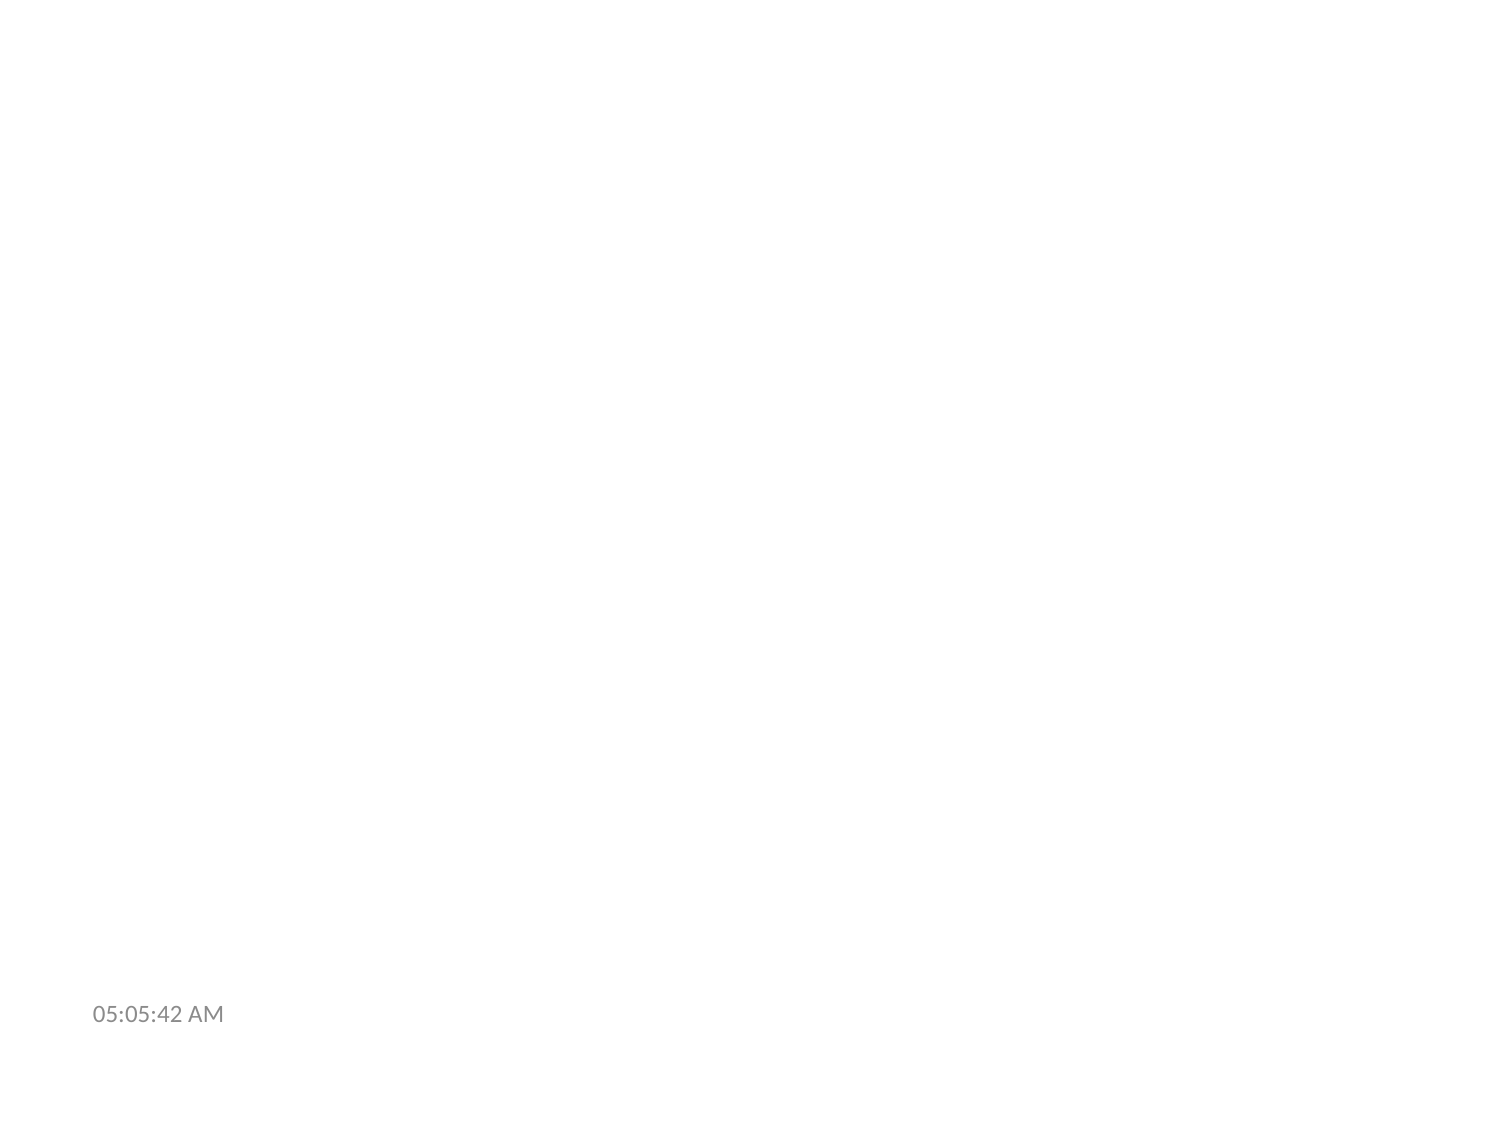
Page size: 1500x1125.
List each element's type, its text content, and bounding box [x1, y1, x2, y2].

text_box 3:35:09 PM [77, 982, 428, 1043]
